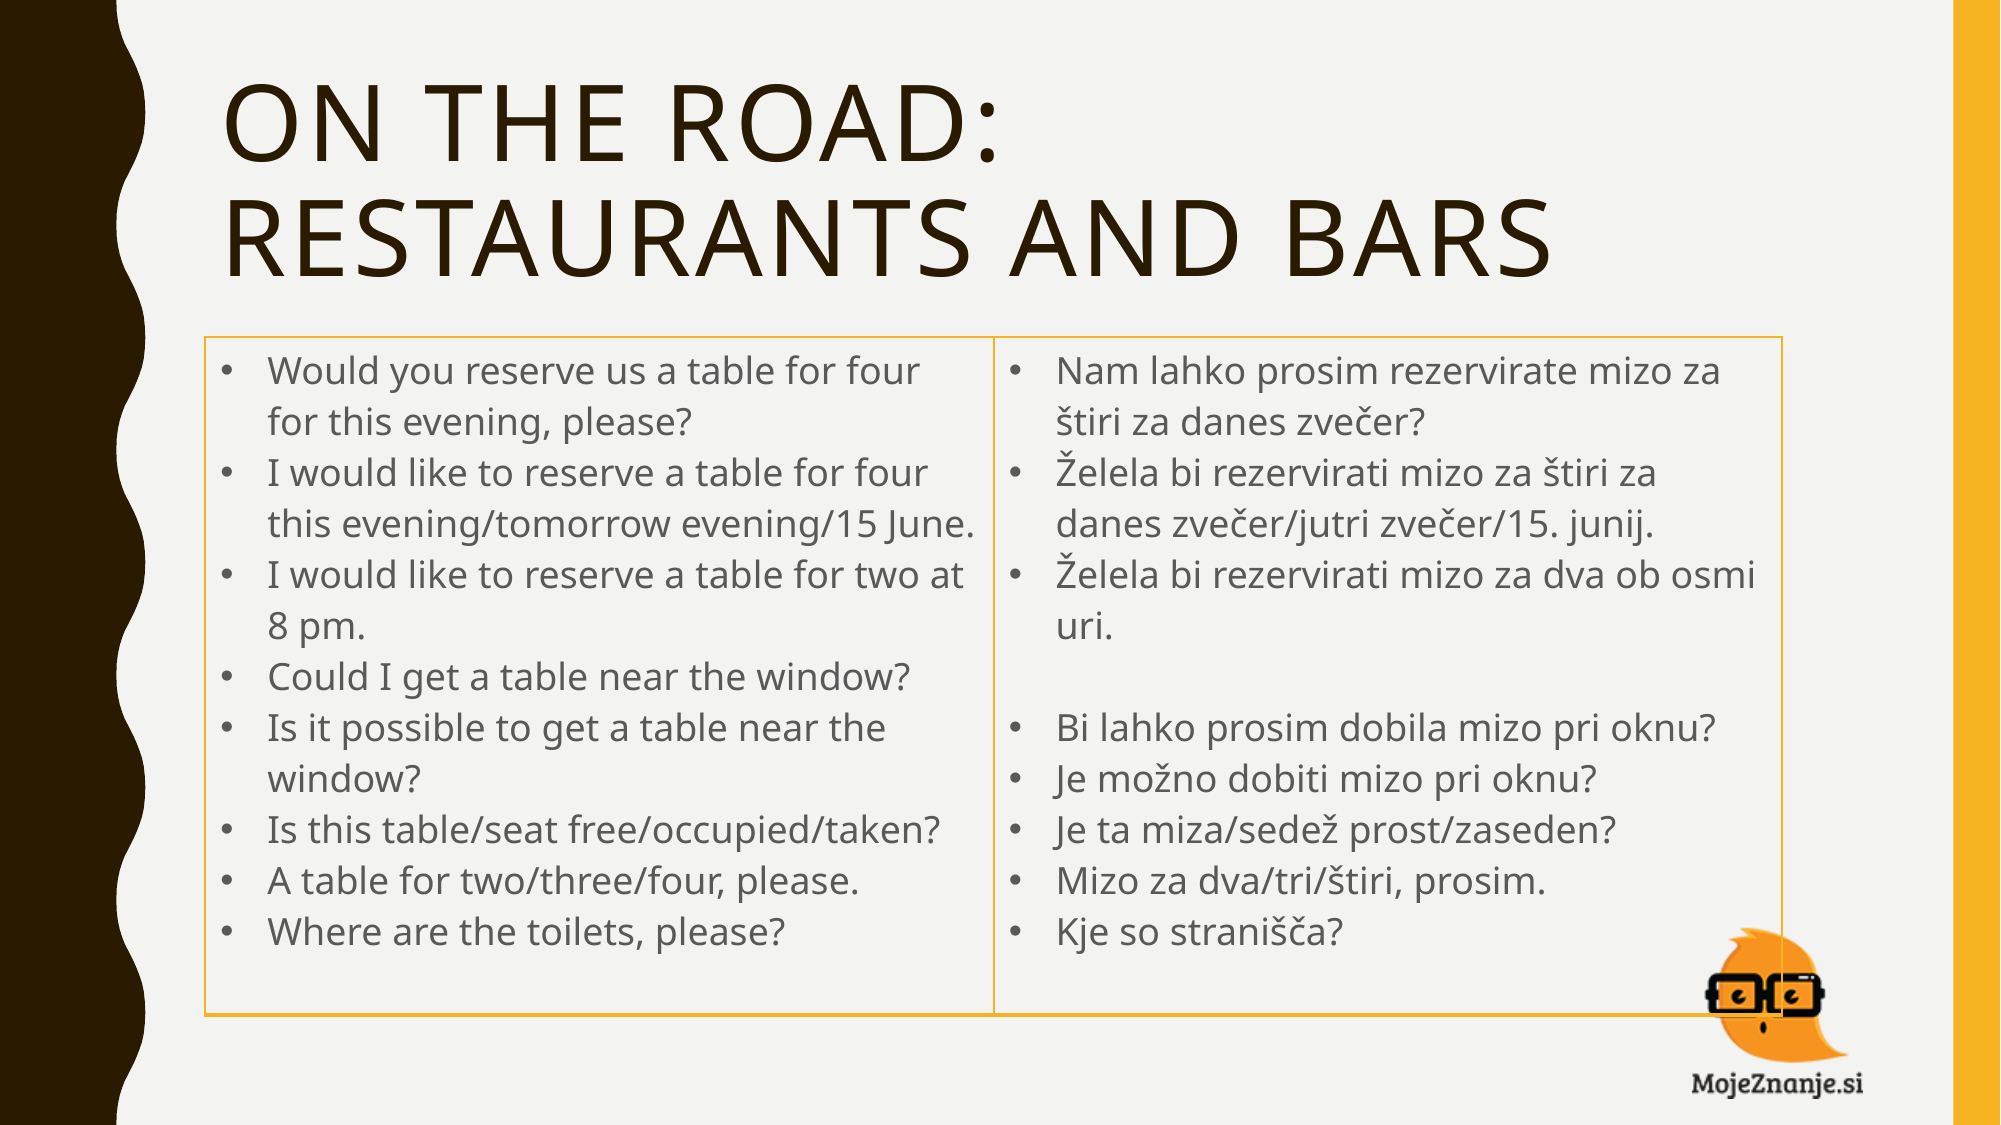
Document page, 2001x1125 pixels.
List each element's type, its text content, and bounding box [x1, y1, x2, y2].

table_header Nam lahko prosim rezervirate mizo za štiri za danes zvečer? Želela bi rezervirati mizo za štiri za danes zvečer/jutri zvečer/15. junij. Želela bi rezervirati mizo za dva ob osmi uri. Bi lahko prosim dobila mizo pri oknu? Je možno dobiti mizo pri oknu? Je ta miza/sedež prost/zaseden? Mizo za dva/tri/štiri, prosim. Kje so stranišča? [995, 338, 1781, 1013]
table_header Would you reserve us a table for four for this evening, please? I would like to reserve a table for four this evening/tomorrow evening/15 June. I would like to reserve a table for two at 8 pm. Could I get a table near the window? Is it possible to get a table near the window? Is this table/seat free/occupied/taken? A table for two/three/four, please. Where are the toilets, please? [206, 338, 993, 1013]
title ON THE ROAD: RESTAURANTS AND BARS [205, 62, 1875, 308]
picture [1692, 926, 1863, 1099]
